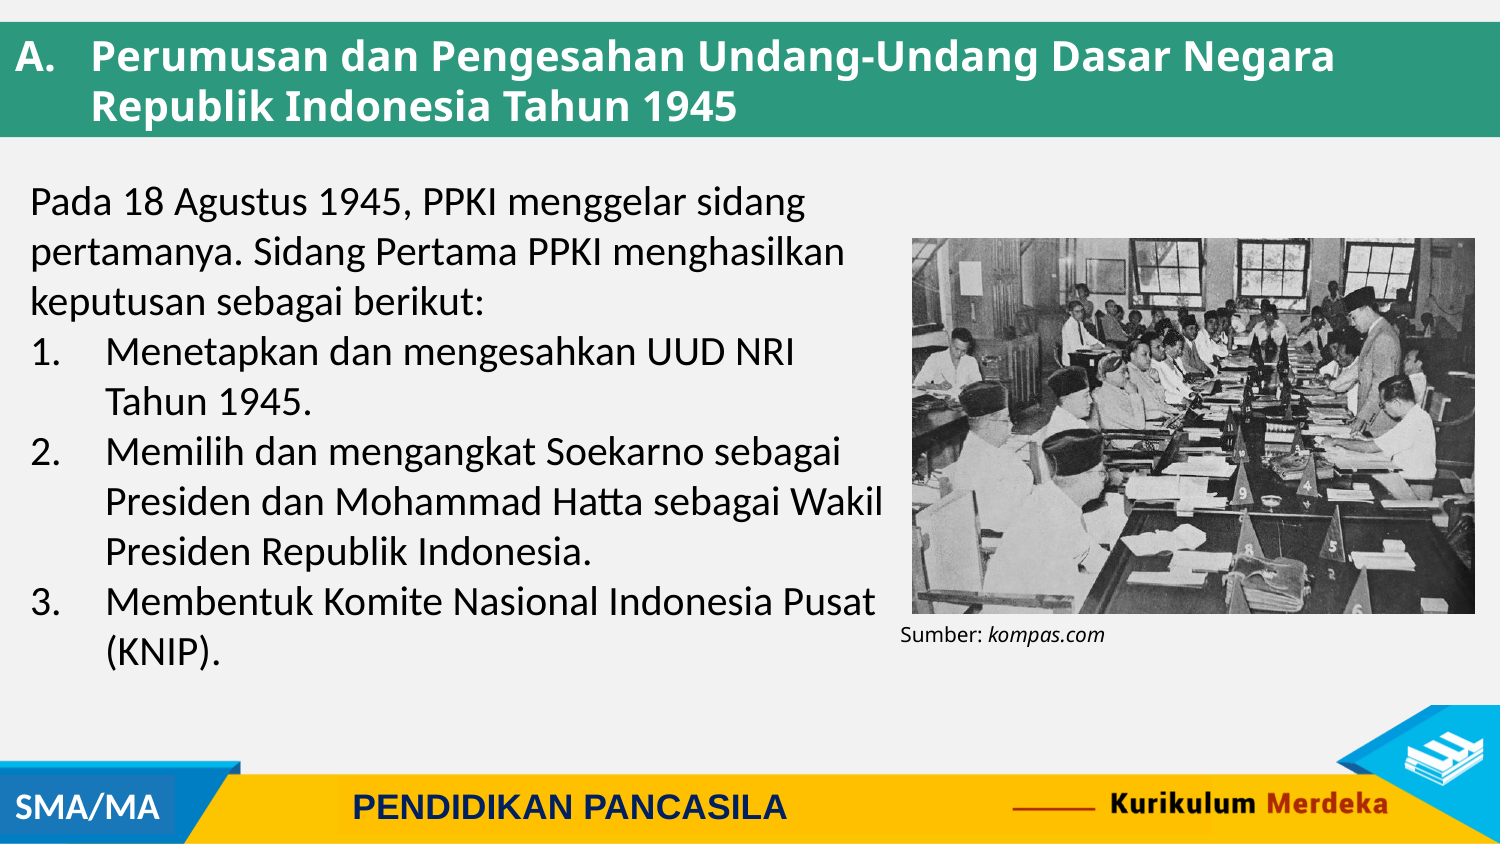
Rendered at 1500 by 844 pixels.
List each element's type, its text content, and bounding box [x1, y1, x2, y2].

picture [912, 238, 1476, 614]
text_box Perumusan dan Pengesahan Undang-Undang Dasar Negara Republik Indonesia Tahun 1945 [0, 20, 1500, 139]
text_box Pada 18 Agustus 1945, PPKI menggelar sidang pertamanya. Sidang Pertama PPKI menghasilkan keputusan sebagai berikut: Menetapkan dan mengesahkan UUD NRI Tahun 1945. Memilih dan mengangkat Soekarno sebagai Presiden dan Mohammad Hatta sebagai Wakil Presiden Republik Indonesia. Membentuk Komite Nasional Indonesia Pusat (KNIP). [15, 166, 911, 682]
text_box Sumber: kompas.com [885, 613, 1121, 654]
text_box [0, 705, 1500, 844]
